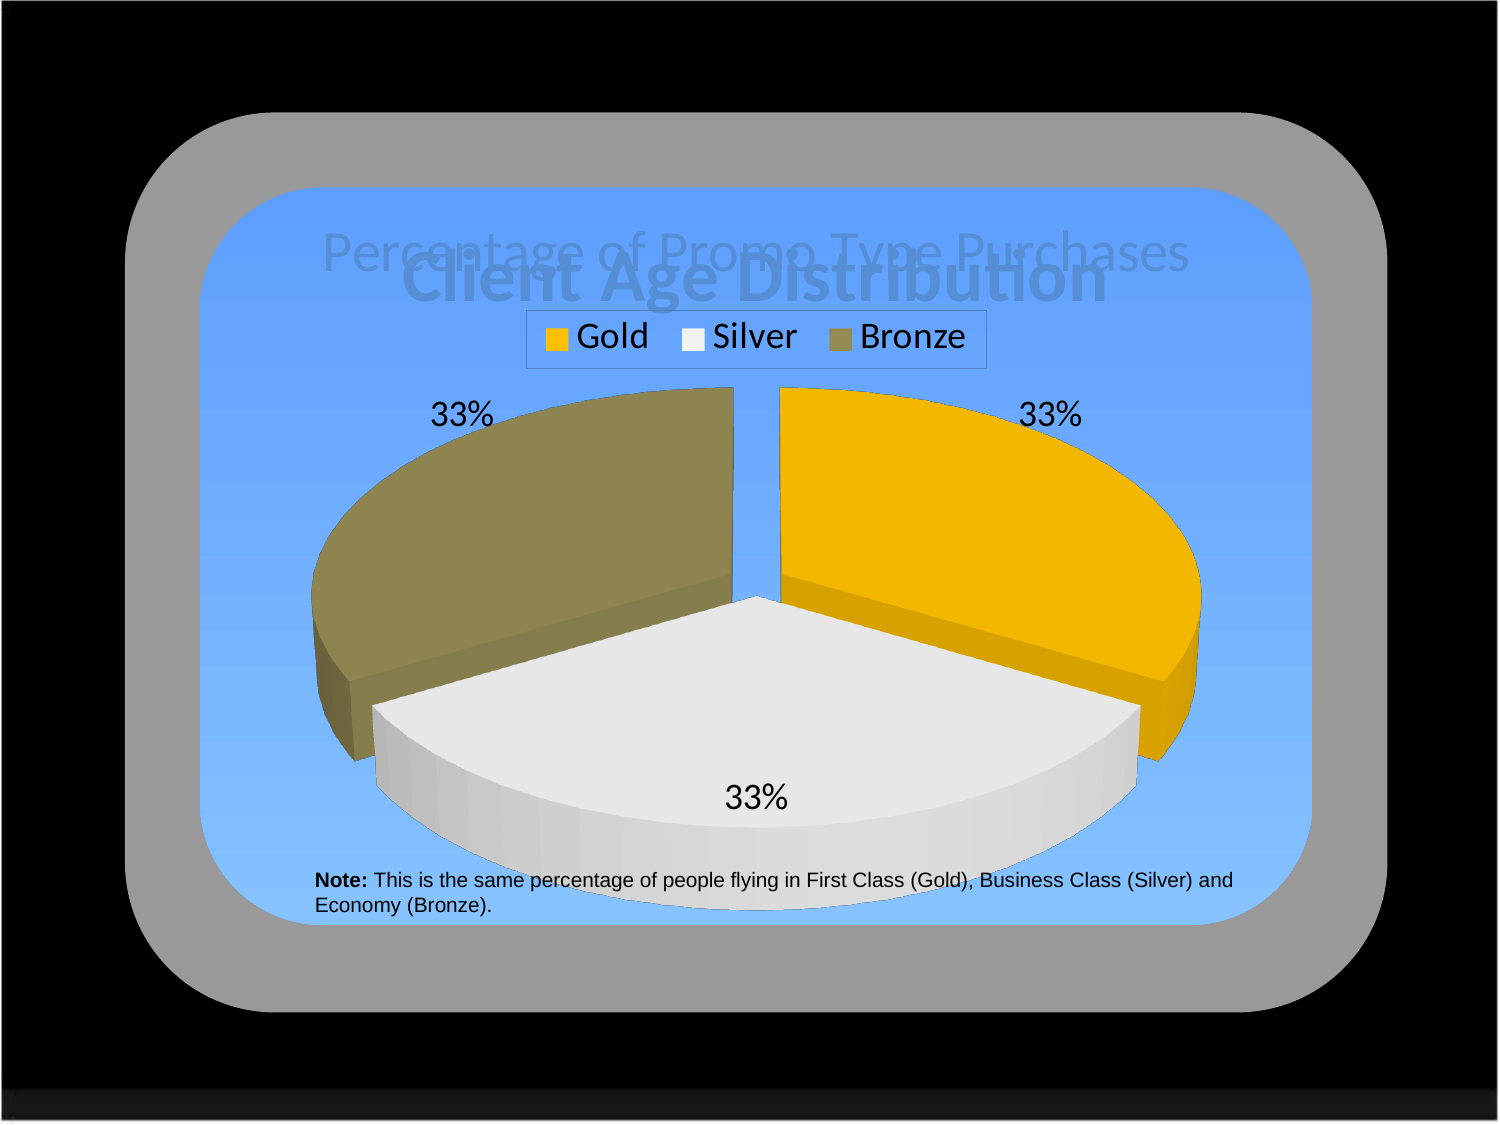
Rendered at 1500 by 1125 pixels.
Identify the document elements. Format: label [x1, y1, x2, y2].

picture [0, 0, 1500, 1125]
chart [199, 187, 1313, 926]
